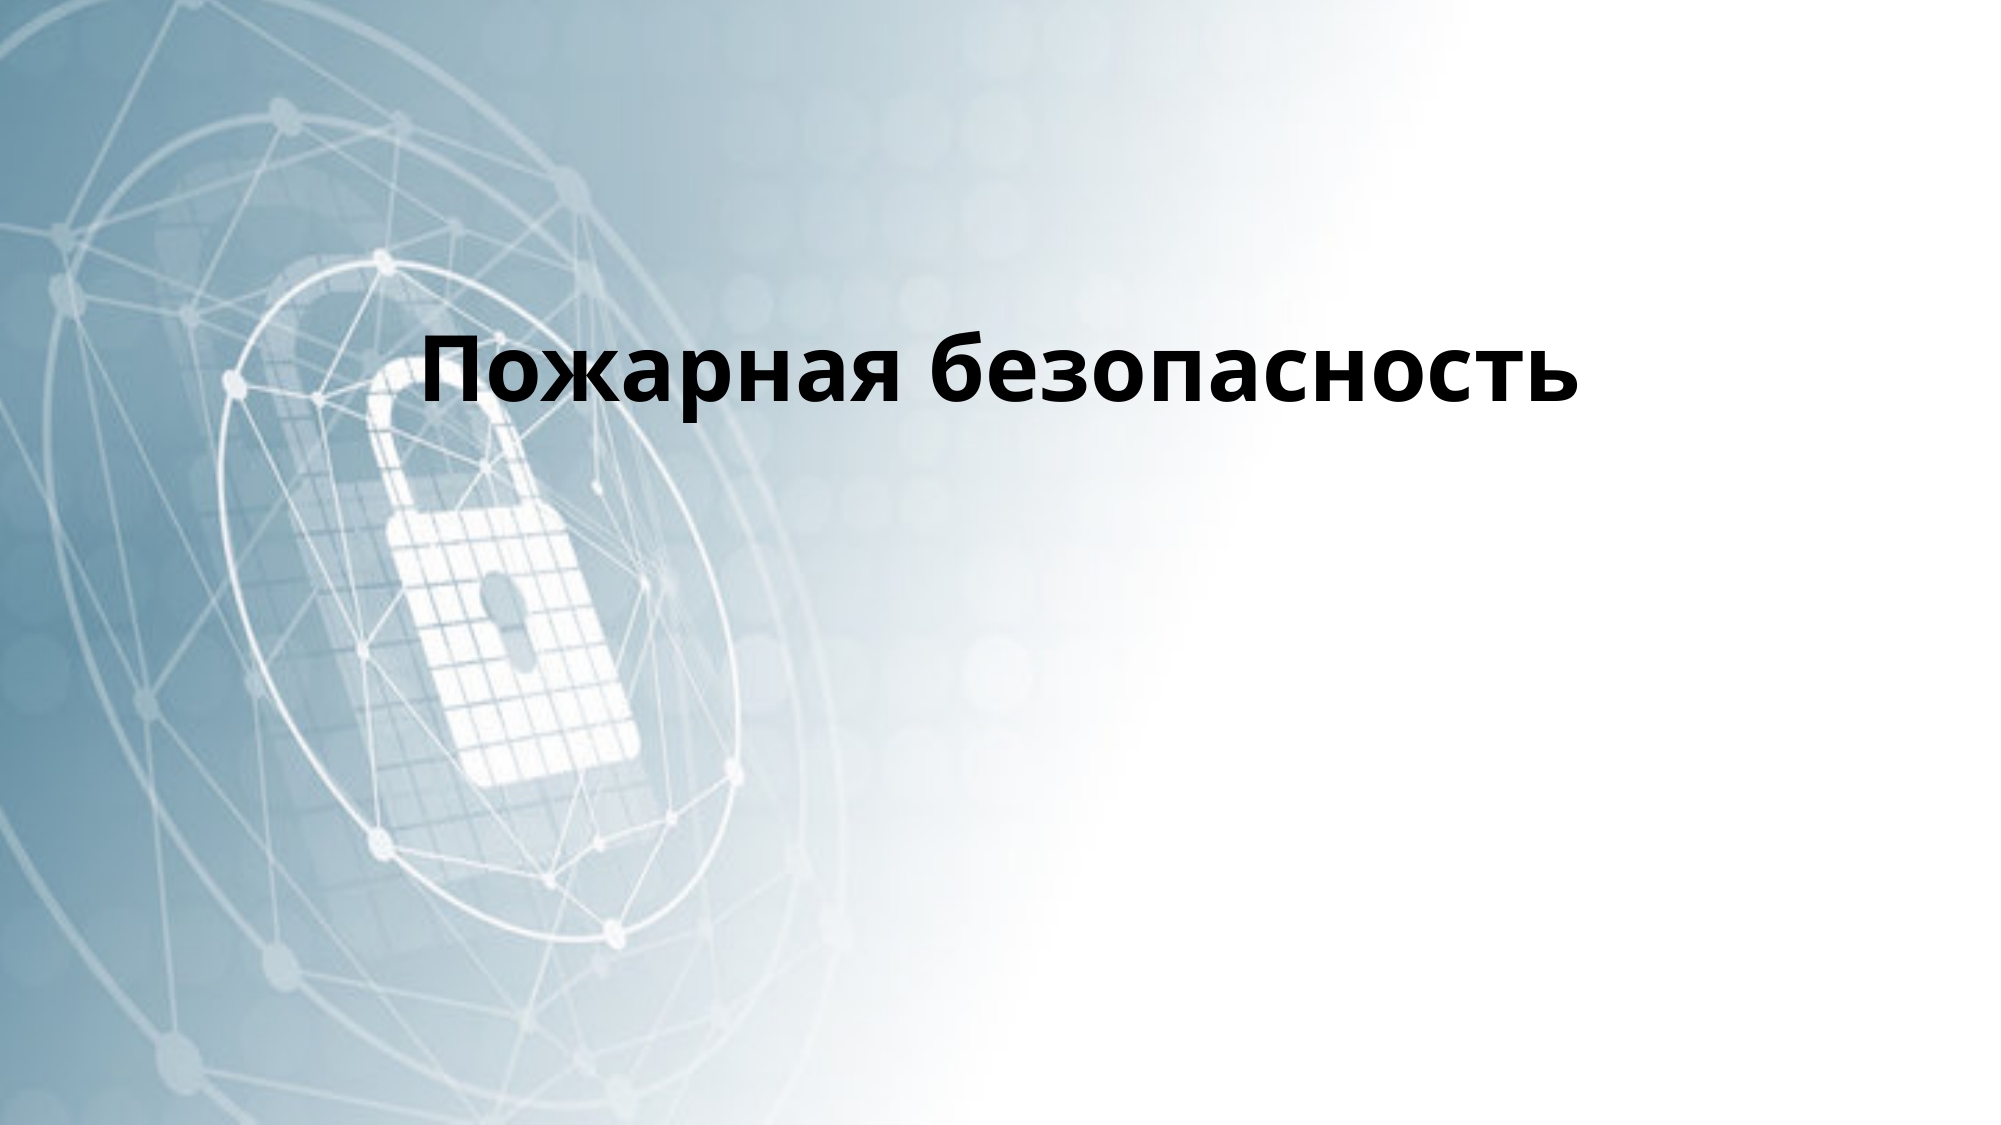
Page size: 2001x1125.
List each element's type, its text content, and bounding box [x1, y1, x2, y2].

title Пожарная безопасность [137, 59, 1863, 685]
picture [0, 0, 2001, 1125]
